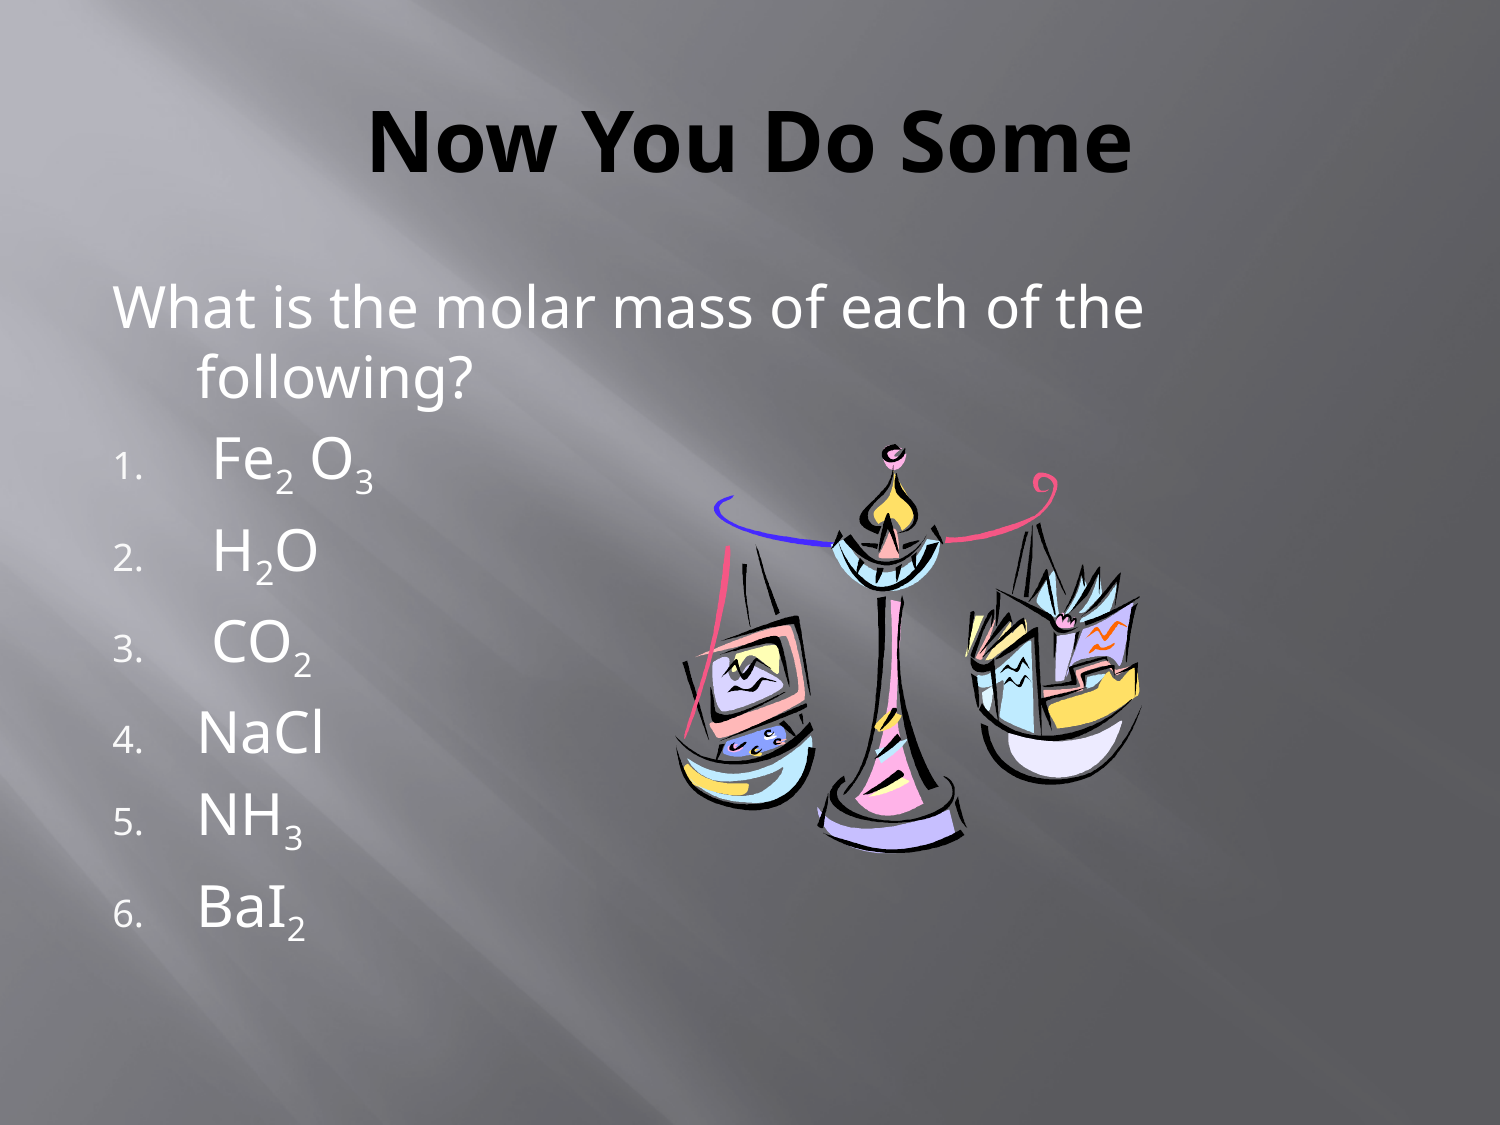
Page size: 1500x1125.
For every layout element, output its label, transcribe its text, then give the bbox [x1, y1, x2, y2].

picture [674, 437, 1149, 861]
list What is the molar mass of each of the following? Fe2 O3 H2O CO2 NaCl NH3 BaI2 [75, 262, 1425, 1035]
title Now You Do Some [75, 45, 1425, 233]
